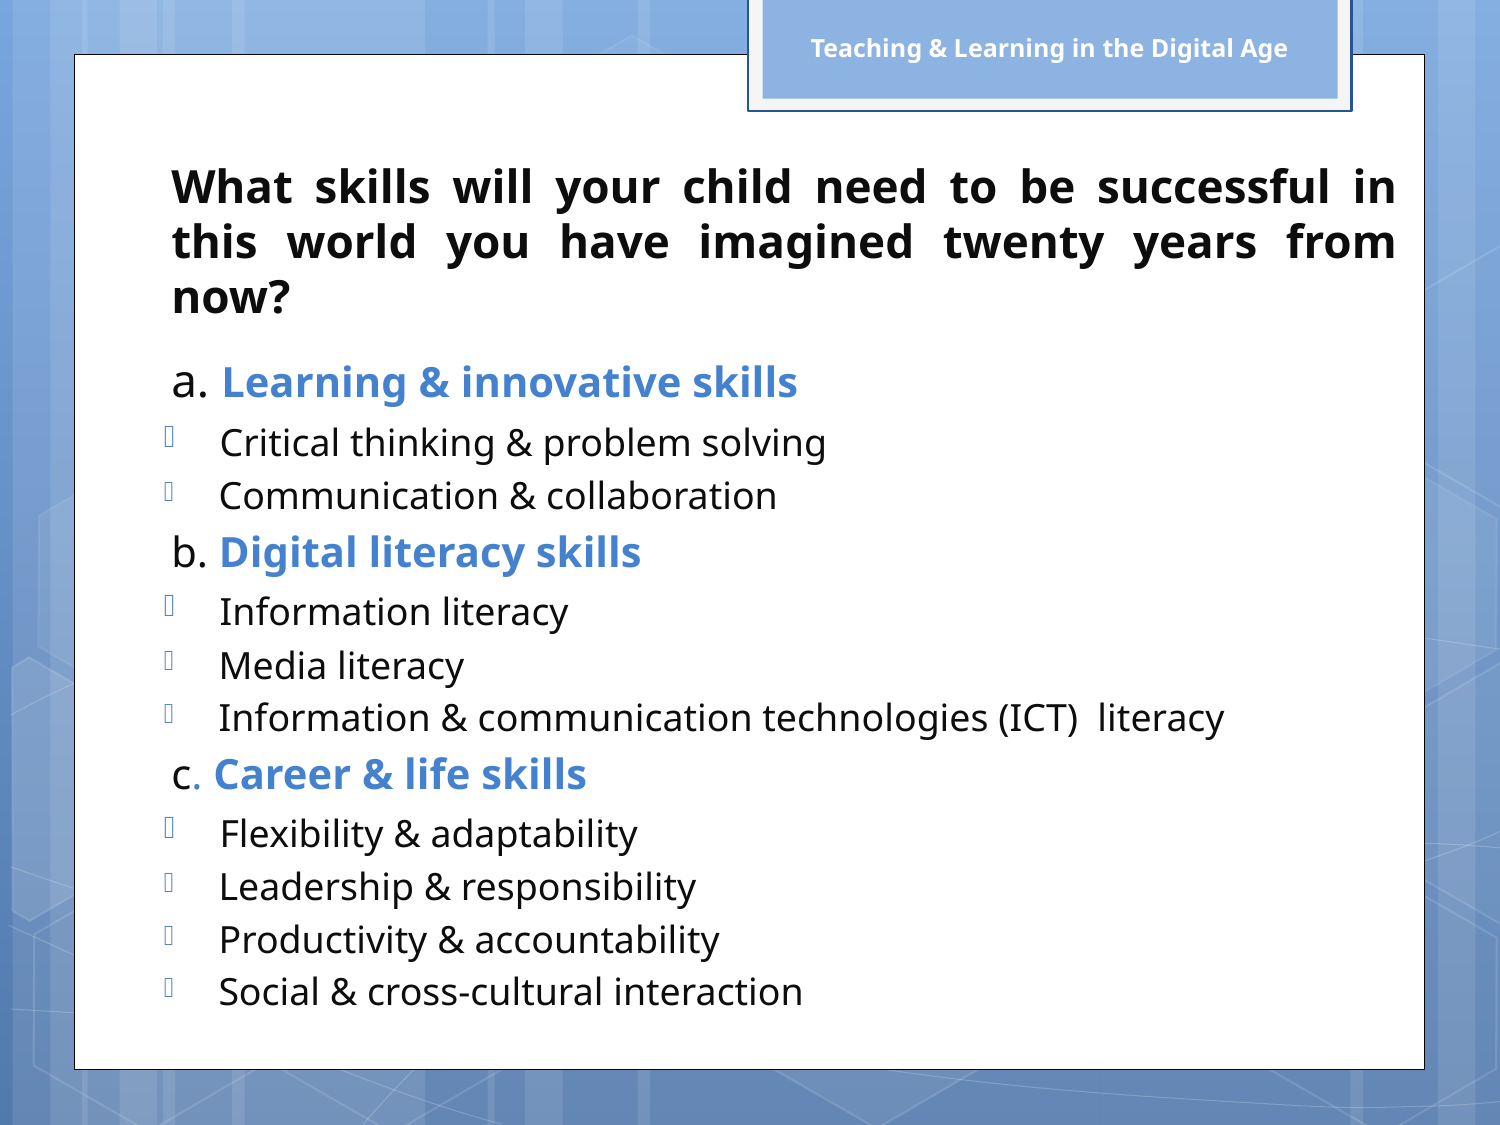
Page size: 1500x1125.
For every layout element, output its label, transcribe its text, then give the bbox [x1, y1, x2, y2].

text_box Teaching & Learning in the Digital Age [787, 24, 1313, 70]
list What skills will your child need to be successful in this world you have imagined twenty years from now? a. Learning & innovative skills Critical thinking & problem solving Communication & collaboration b. Digital literacy skills Information literacy Media literacy Information & communication technologies (ICT) literacy c. Career & life skills Flexibility & adaptability Leadership & responsibility Productivity & accountability Social & cross-cultural interaction [137, 149, 1413, 1050]
